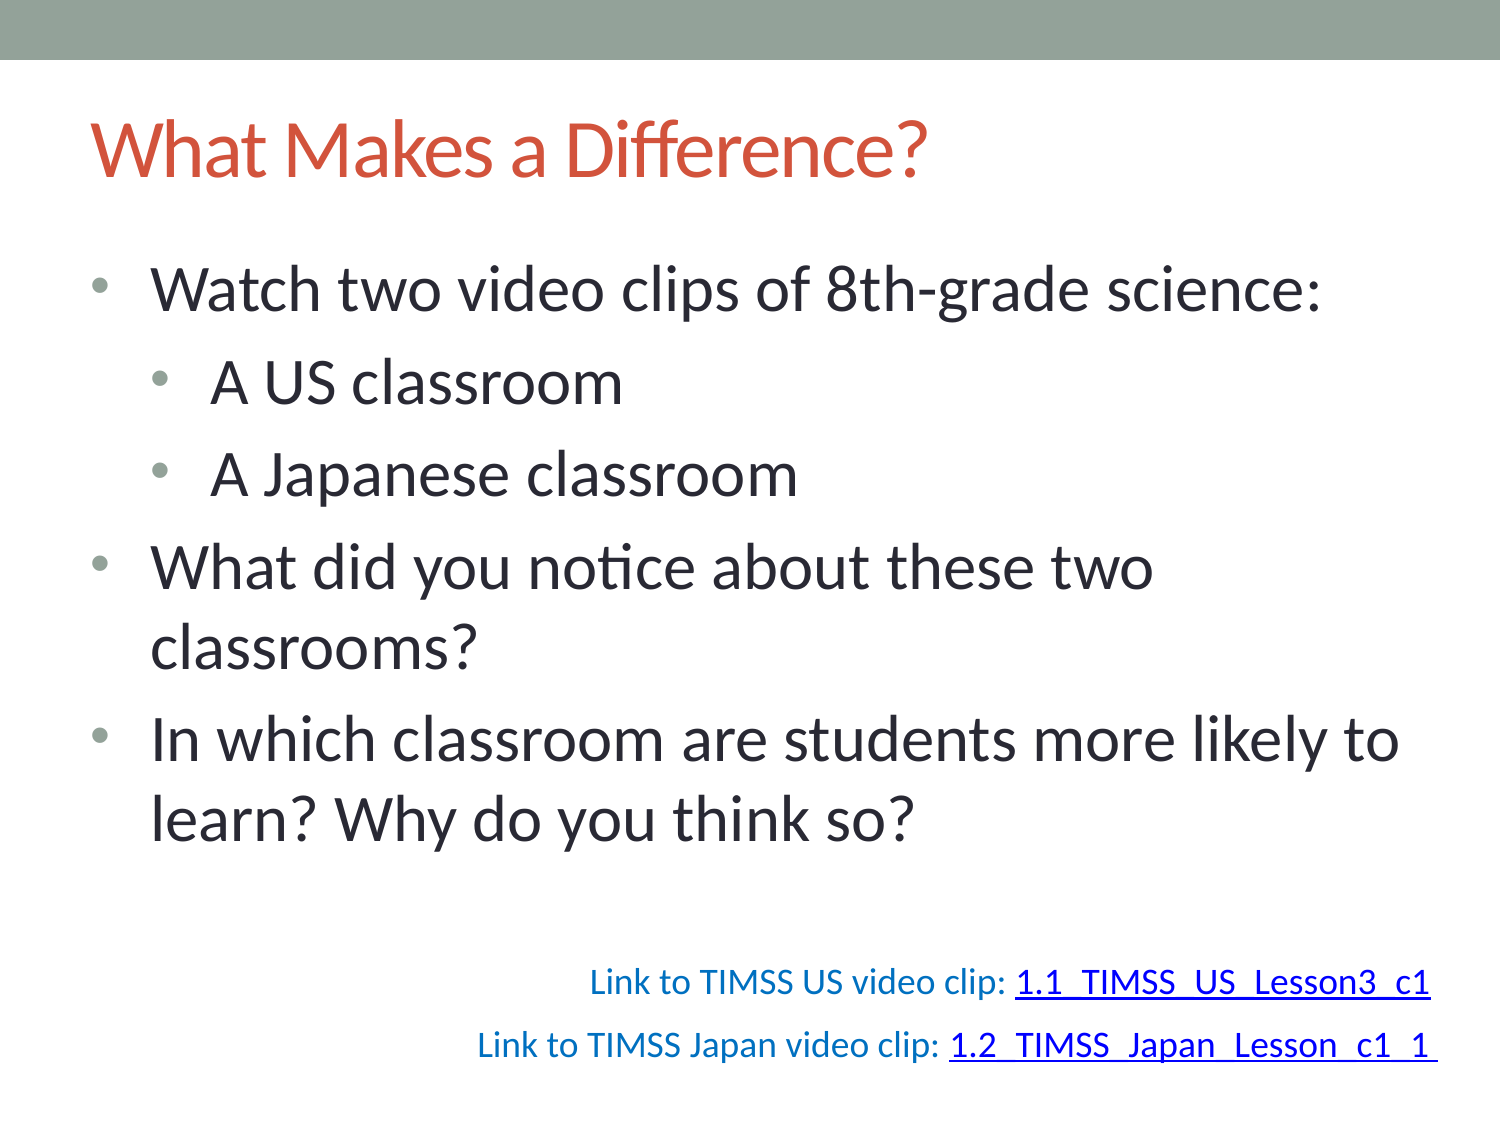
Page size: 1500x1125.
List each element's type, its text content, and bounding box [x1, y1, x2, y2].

title What Makes a Difference? [75, 62, 1425, 225]
list Watch two video clips of 8th-grade science: A US classroom A Japanese classroom What did you notice about these two classrooms? In which classroom are students more likely to learn? Why do you think so? [75, 237, 1425, 1063]
text_box Link to TIMSS Japan video clip: 1.2_TIMSS_Japan_Lesson_c1_1 [462, 1012, 1475, 1073]
text_box Link to TIMSS US video clip: 1.1_TIMSS_US_Lesson3_c1 [574, 949, 1475, 1010]
